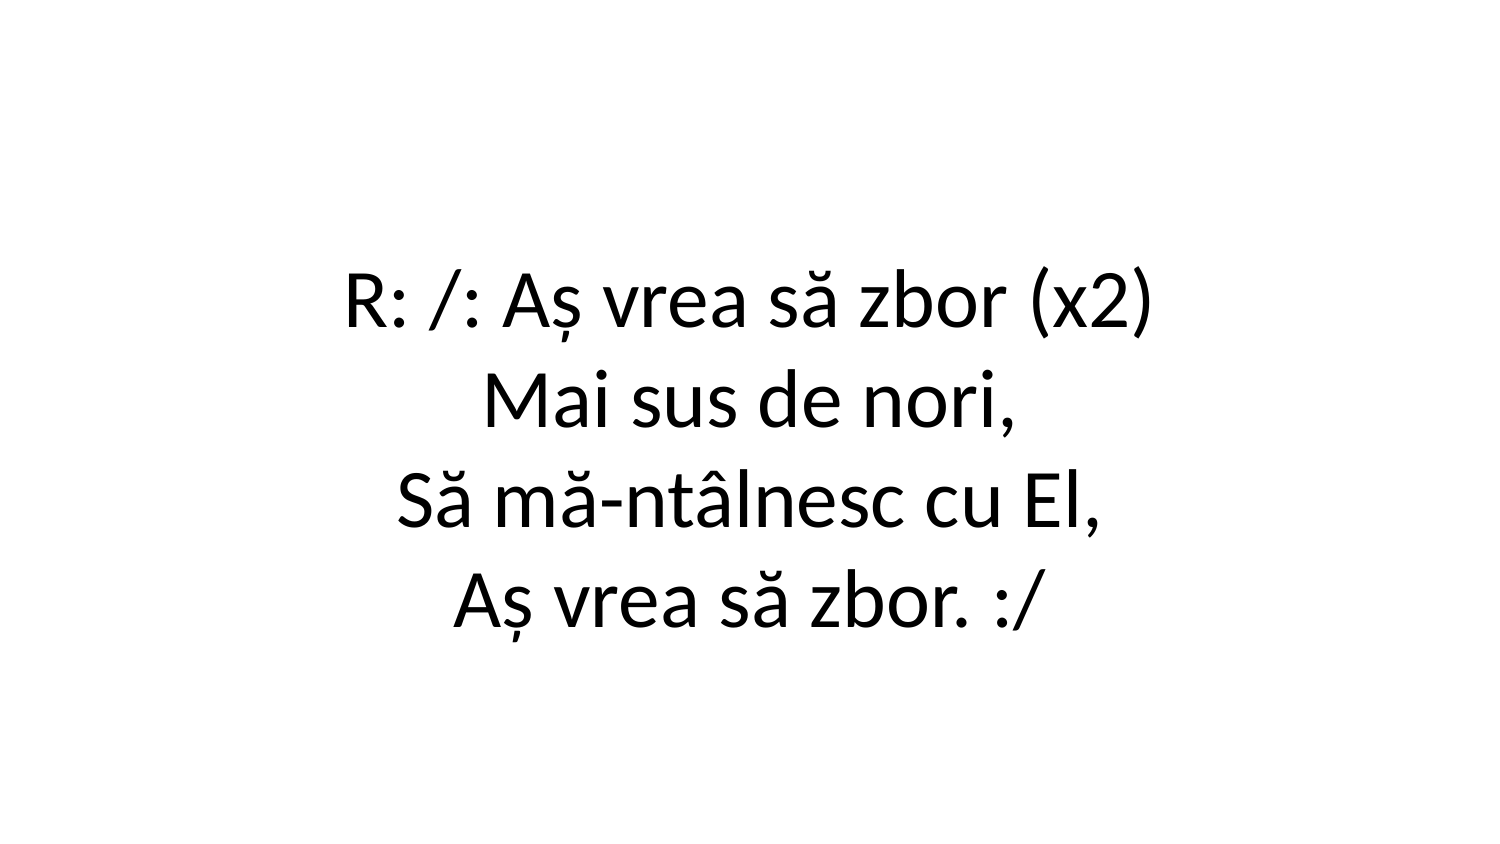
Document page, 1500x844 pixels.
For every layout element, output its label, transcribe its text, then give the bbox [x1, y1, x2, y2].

text_box R: /: Aș vrea să zbor (x2) Mai sus de nori, Să mă-ntâlnesc cu El, Aș vrea să zbor. :/ [328, 192, 1172, 652]
